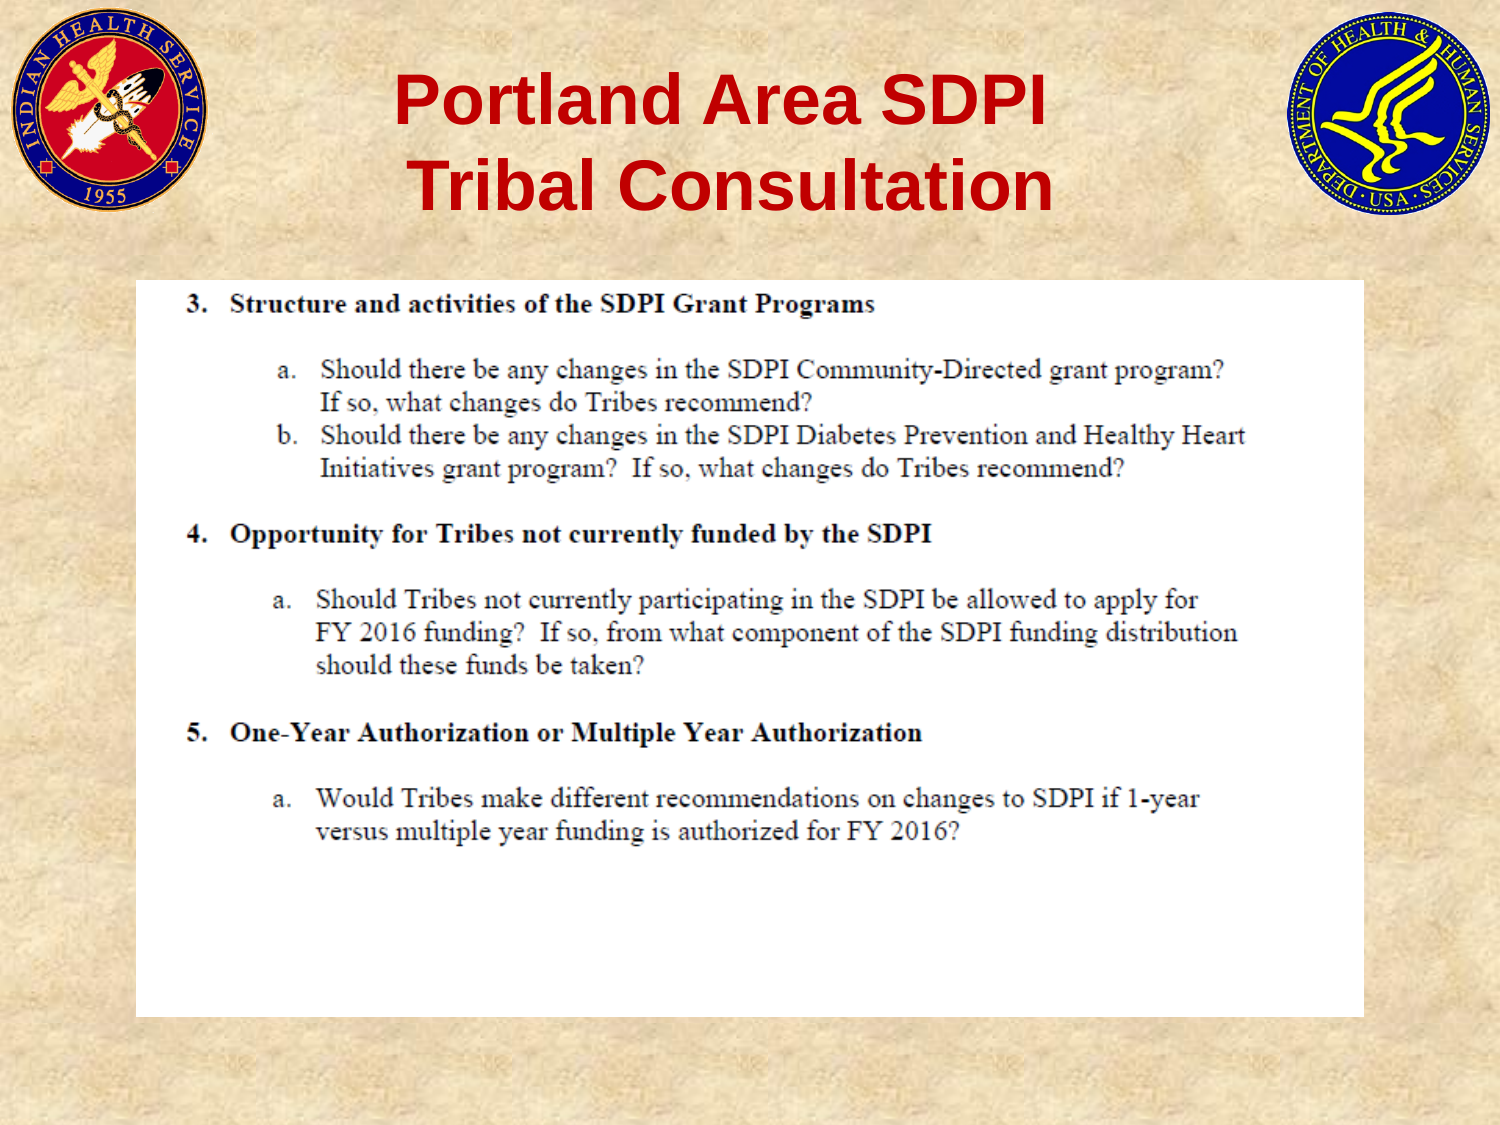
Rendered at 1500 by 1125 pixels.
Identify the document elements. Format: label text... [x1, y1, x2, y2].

title Portland Area SDPI Tribal Consultation [254, 45, 1213, 233]
picture [0, 0, 1500, 1125]
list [136, 280, 1364, 1017]
